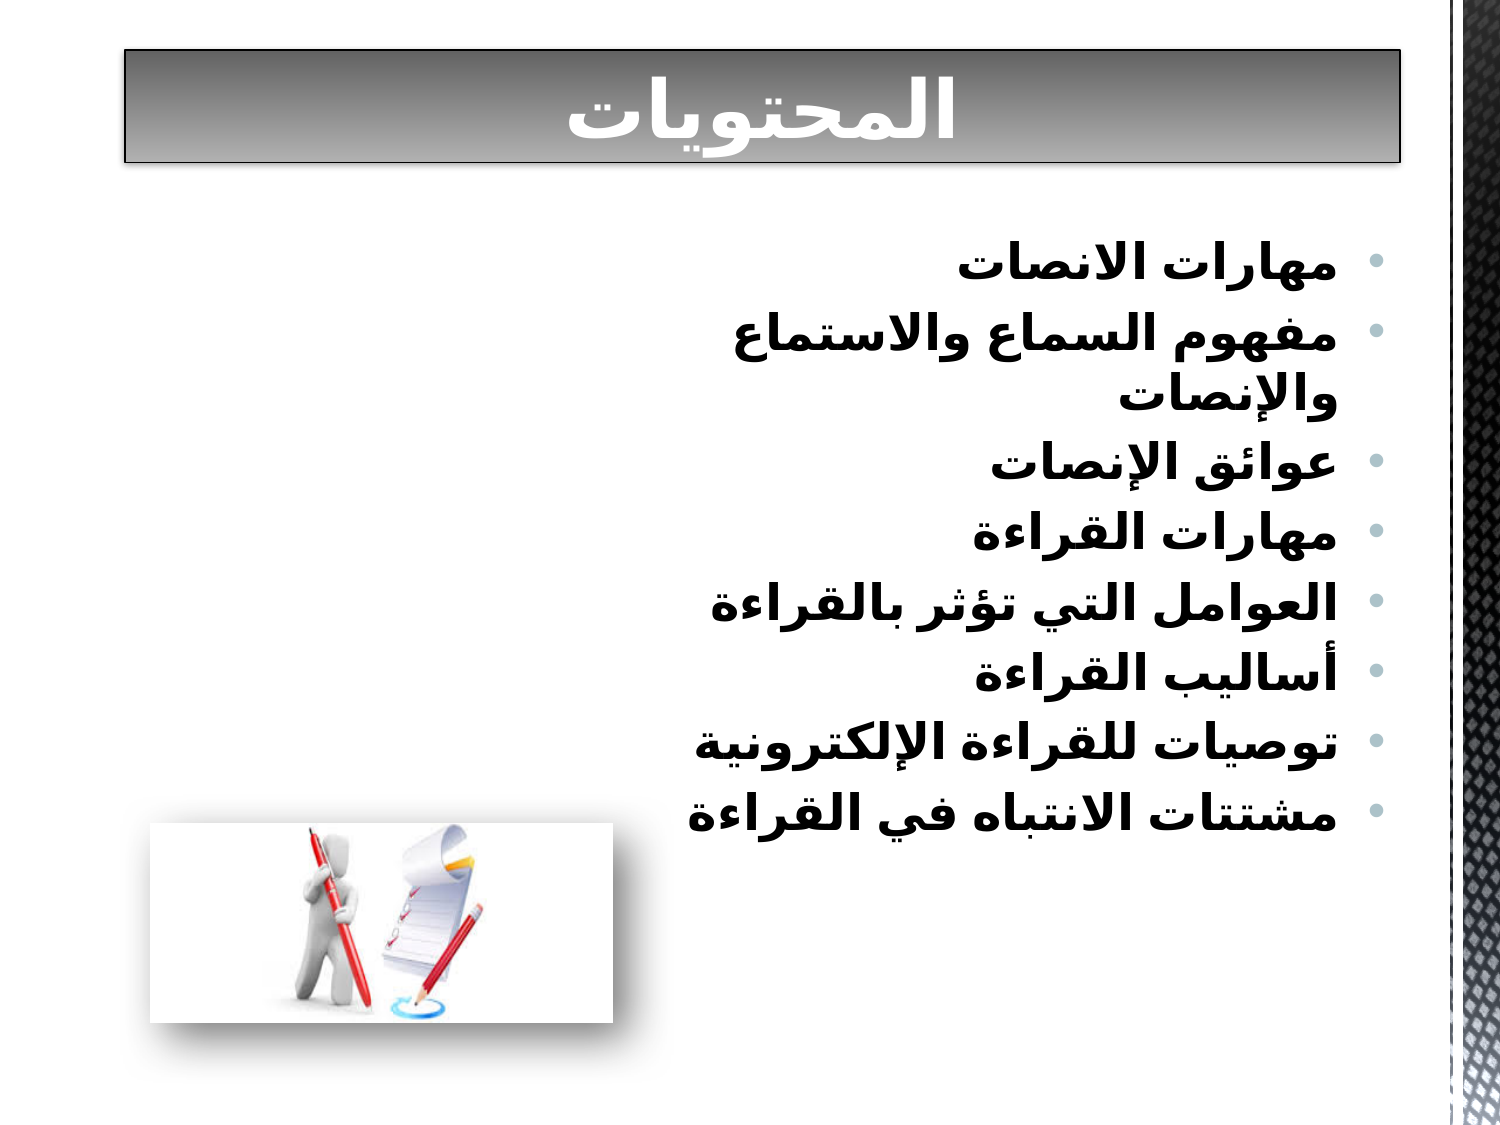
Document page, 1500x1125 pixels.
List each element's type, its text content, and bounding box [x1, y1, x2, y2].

picture [149, 823, 613, 1023]
picture [1447, 0, 1500, 1125]
text_box مهارات الانصات مفهوم السماع والاستماع والإنصات عوائق الإنصات مهارات القراءة العوامل التي تؤثر بالقراءة أساليب القراءة توصيات للقراءة الإلكترونية مشتتات الانتباه في القراءة [649, 222, 1400, 848]
title المحتويات [124, 49, 1401, 163]
